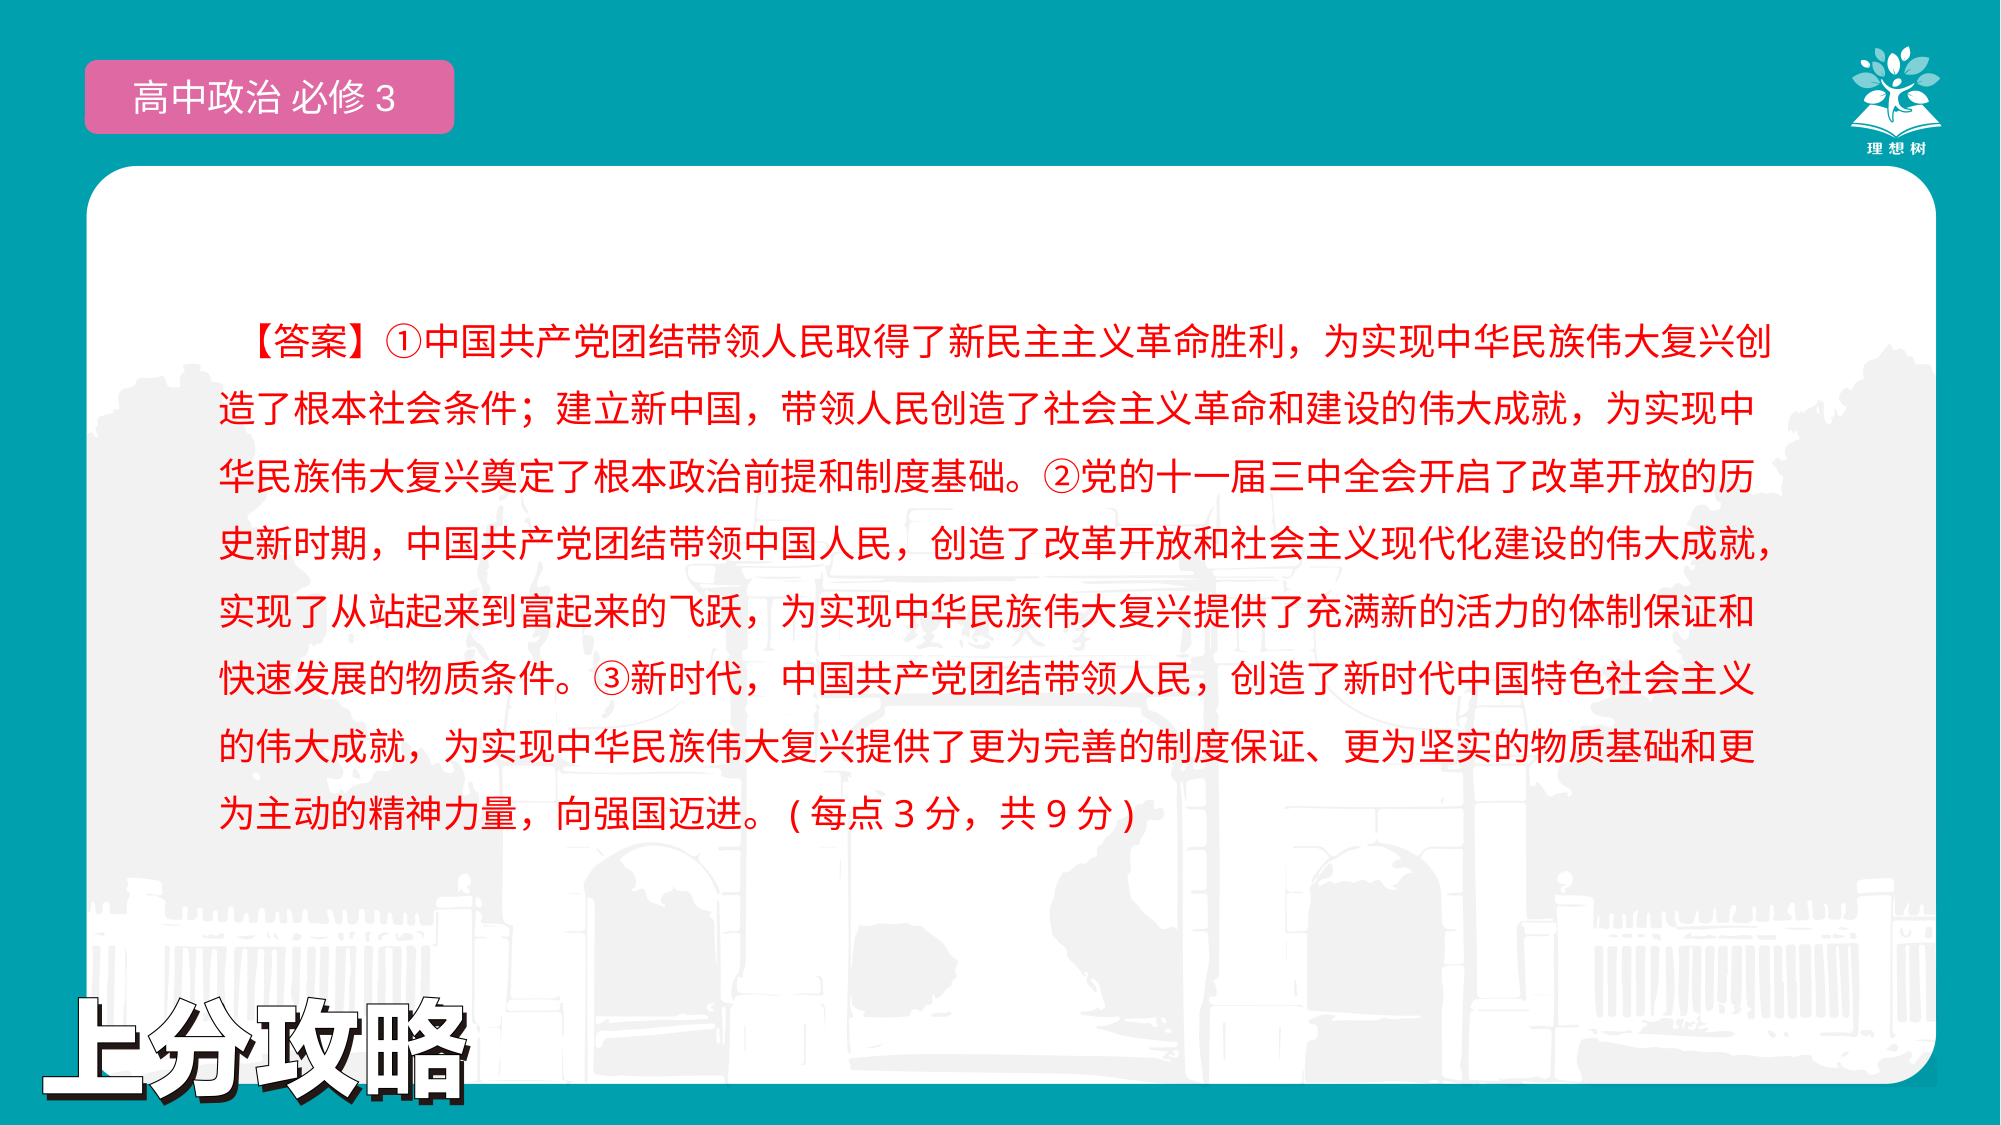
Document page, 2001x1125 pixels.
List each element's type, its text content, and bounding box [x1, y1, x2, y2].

picture [0, 0, 2001, 1125]
text_box 【答案】①中国共产党团结带领人民取得了新民主主义革命胜利，为实现中华民族伟大复兴创造了根本社会条件；建立新中国，带领人民创造了社会主义革命和建设的伟大成就，为实现中华民族伟大复兴奠定了根本政治前提和制度基础。②党的十一届三中全会开启了改革开放的历史新时期，中国共产党团结带领中国人民，创造了改革开放和社会主义现代化建设的伟大成就，实现了从站起来到富起来的飞跃，为实现中华民族伟大复兴提供了充满新的活力的体制保证和快速发展的物质条件。③新时代，中国共产党团结带领人民，创造了新时代中国特色社会主义的伟大成就，为实现中华民族伟大复兴提供了更为完善的制度保证、更为坚实的物质基础和更为主动的精神力量，向强国迈进。(每点3分，共9分) [203, 287, 1797, 838]
text_box 高中政治 必修3 [83, 58, 456, 135]
